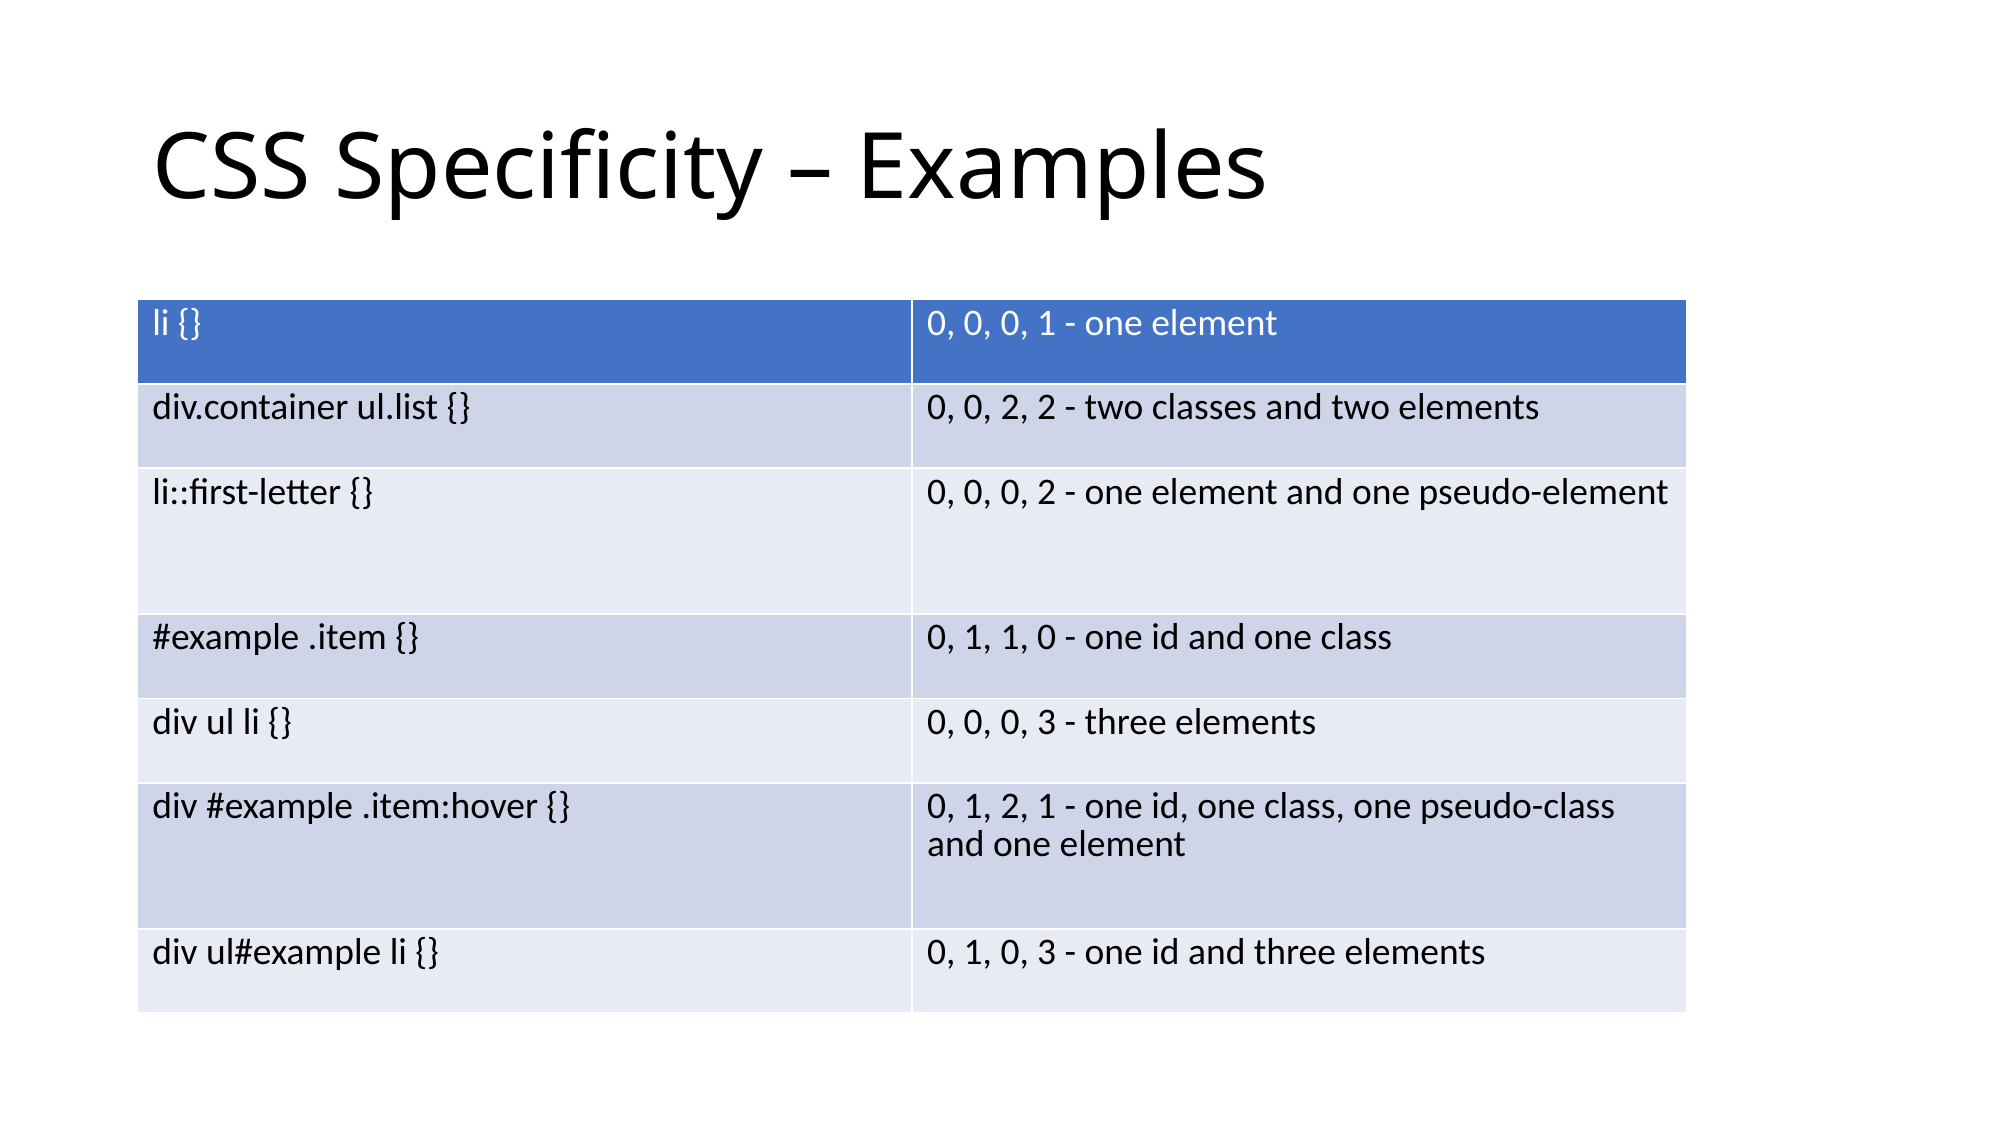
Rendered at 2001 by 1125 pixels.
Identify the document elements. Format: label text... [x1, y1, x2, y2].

table_cell div #example .item:hover {} [138, 784, 911, 928]
table_cell 0, 1, 0, 3 - one id and three elements [913, 930, 1686, 1012]
table_cell div ul#example li {} [138, 930, 911, 1012]
table_cell #example .item {} [138, 615, 911, 698]
table_header li {} [138, 300, 911, 383]
table_cell 0, 0, 2, 2 - two classes and two elements [913, 385, 1686, 467]
table_cell 0, 1, 2, 1 - one id, one class, one pseudo-class and one element [913, 784, 1686, 928]
table_cell 0, 1, 1, 0 - one id and one class [913, 615, 1686, 698]
title CSS Specificity – Examples [137, 59, 1863, 278]
table_cell div ul li {} [138, 699, 911, 782]
table_cell div.container ul.list {} [138, 385, 911, 467]
table_cell 0, 0, 0, 2 - one element and one pseudo-element [913, 469, 1686, 613]
table_header 0, 0, 0, 1 - one element [913, 300, 1686, 383]
table_cell 0, 0, 0, 3 - three elements [913, 699, 1686, 782]
table_cell li::first-letter {} [138, 469, 911, 613]
